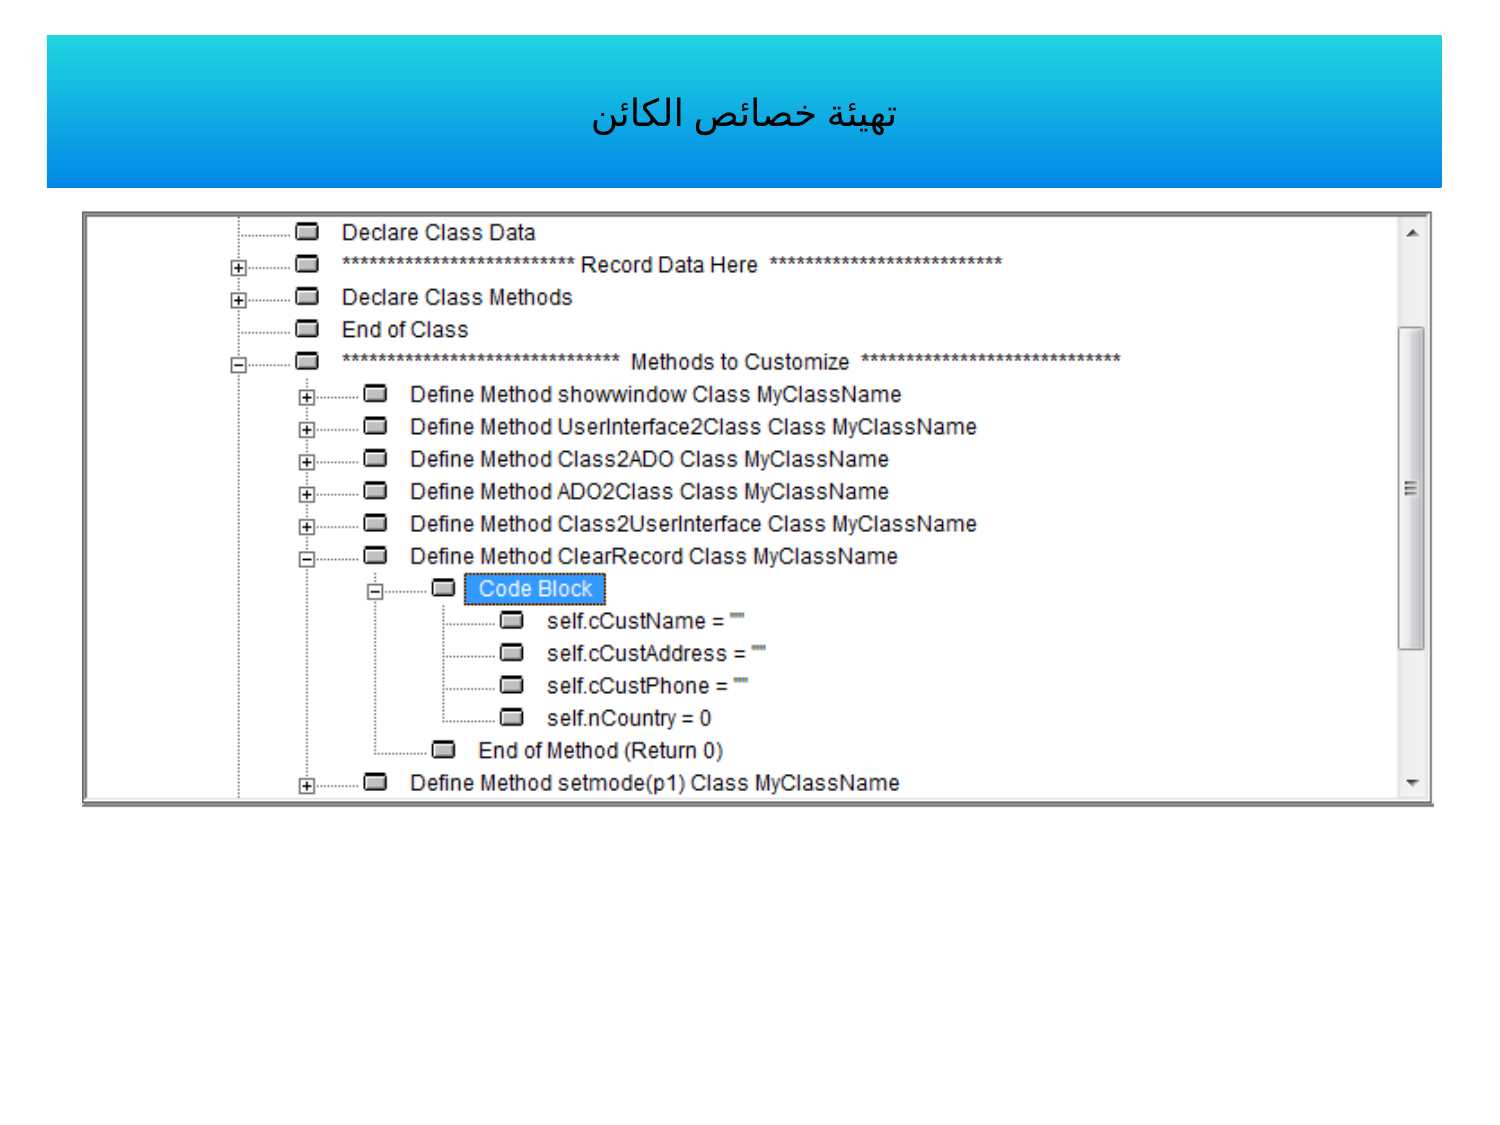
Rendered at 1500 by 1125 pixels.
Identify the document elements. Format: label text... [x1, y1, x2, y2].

title تهيئة خصائص الكائن [46, 35, 1442, 188]
picture [81, 210, 1434, 809]
